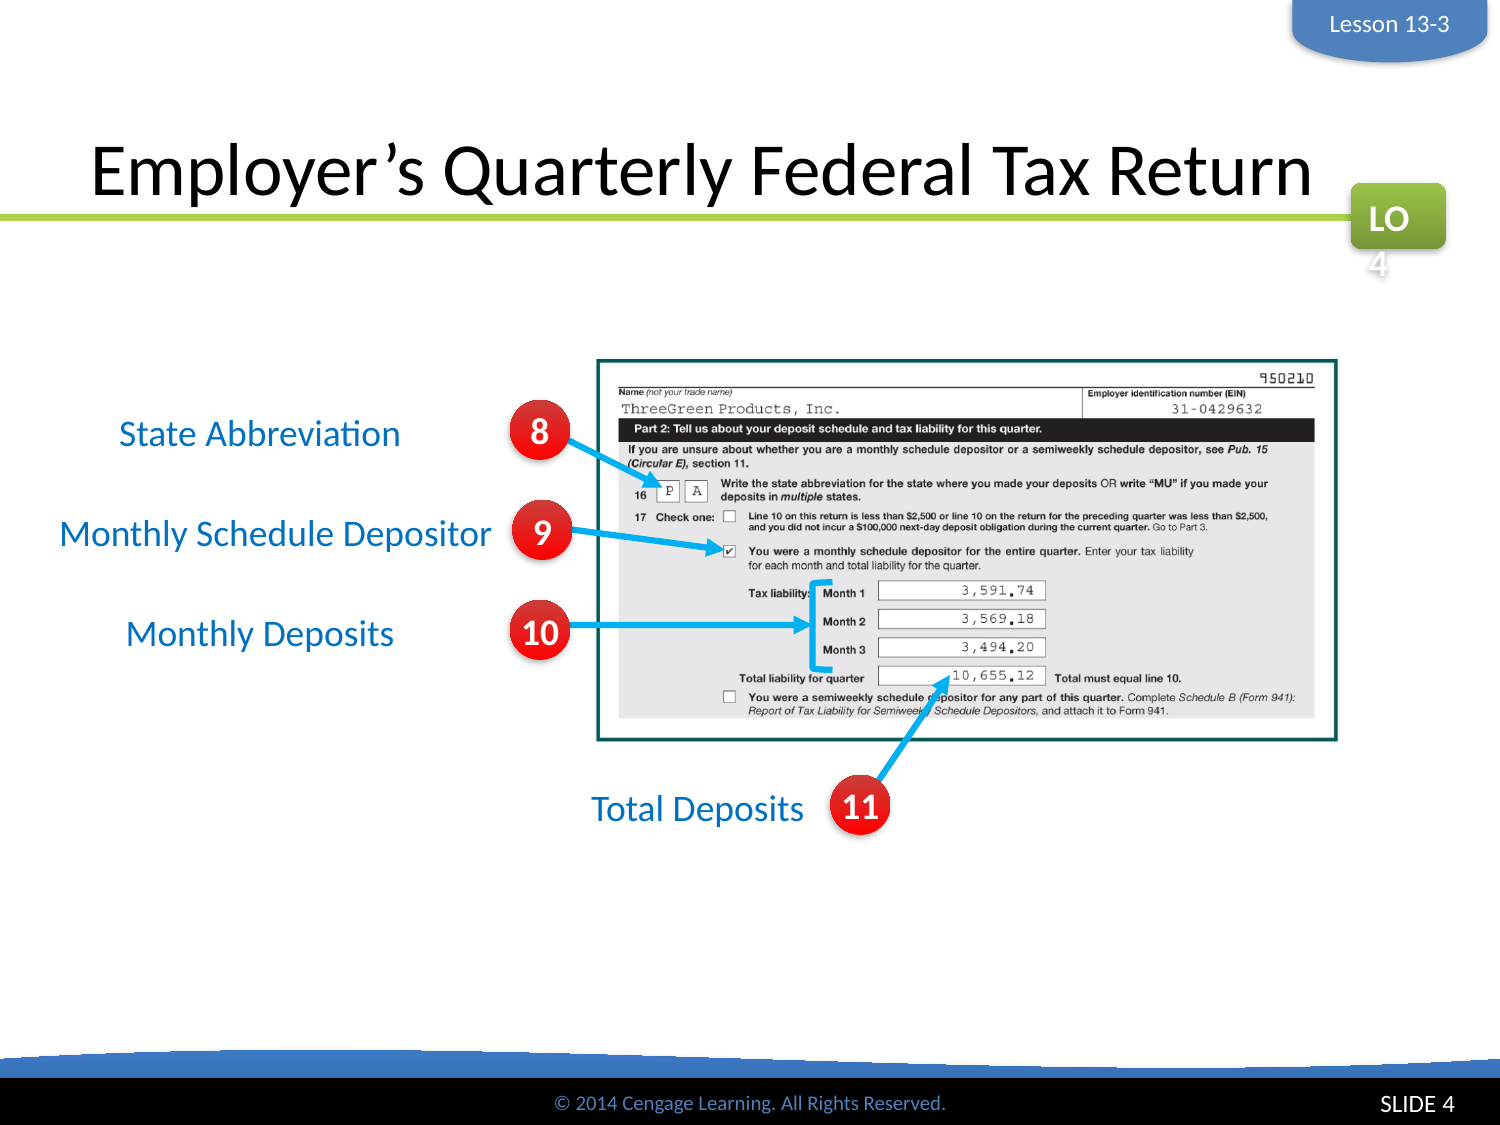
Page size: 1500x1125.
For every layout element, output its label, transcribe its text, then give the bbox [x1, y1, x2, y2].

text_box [1292, 0, 1488, 63]
title Employer’s Quarterly Federal Tax Return [75, 29, 1350, 218]
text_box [12, 582, 833, 671]
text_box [574, 674, 951, 838]
slide_number SLIDE 4 [1170, 1080, 1470, 1125]
picture [591, 354, 1343, 746]
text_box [12, 399, 663, 488]
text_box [12, 499, 726, 563]
text_box LO4 [1350, 183, 1446, 250]
